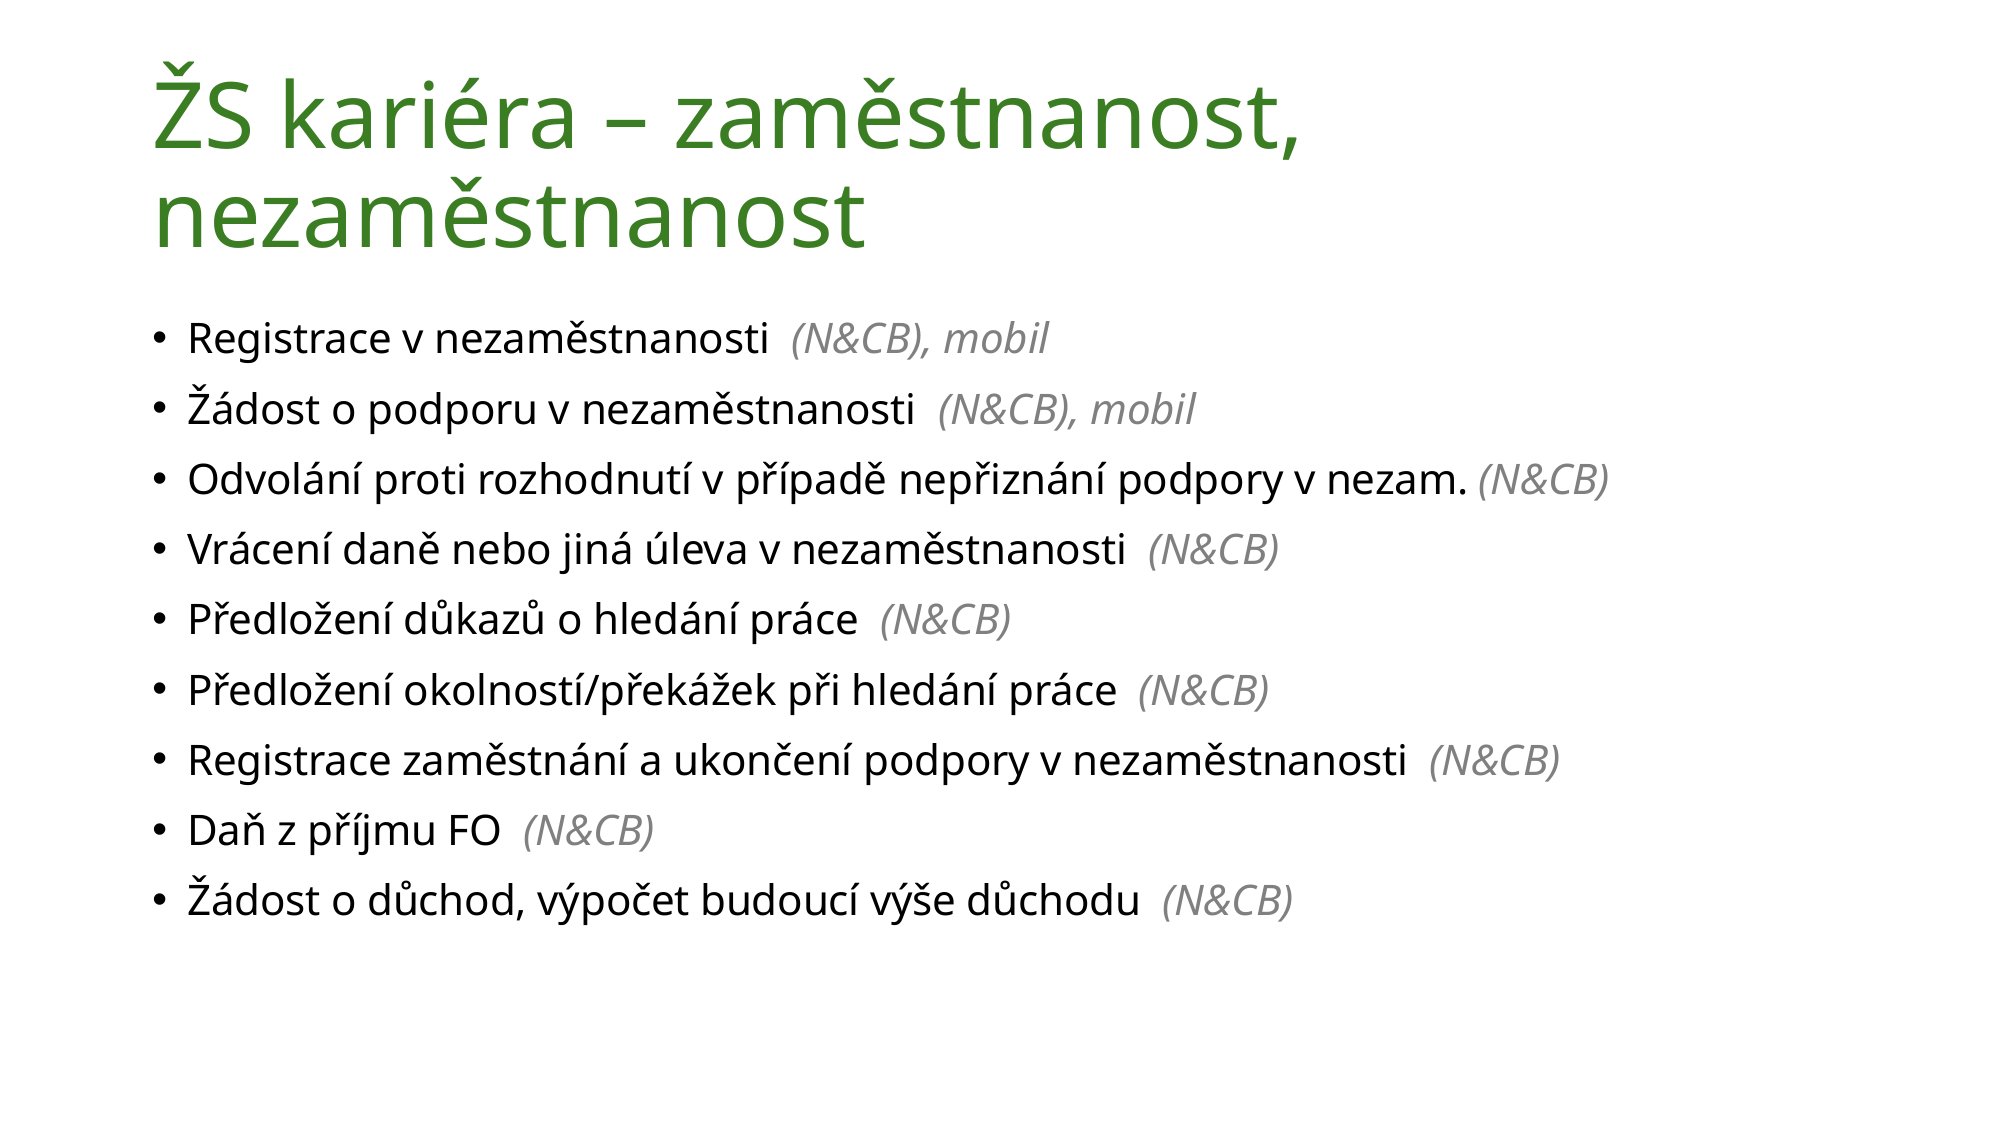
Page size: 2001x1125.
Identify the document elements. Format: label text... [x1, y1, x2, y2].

title ŽS kariéra – zaměstnanost, nezaměstnanost [137, 59, 1863, 278]
list Registrace v nezaměstnanosti (N&CB), mobil Žádost o podporu v nezaměstnanosti (N&CB), mobil Odvolání proti rozhodnutí v případě nepřiznání podpory v nezam. (N&CB) Vrácení daně nebo jiná úleva v nezaměstnanosti (N&CB) Předložení důkazů o hledání práce (N&CB) Předložení okolností/překážek při hledání práce (N&CB) Registrace zaměstnání a ukončení podpory v nezaměstnanosti (N&CB) Daň z příjmu FO (N&CB) Žádost o důchod, výpočet budoucí výše důchodu (N&CB) [137, 299, 1715, 946]
